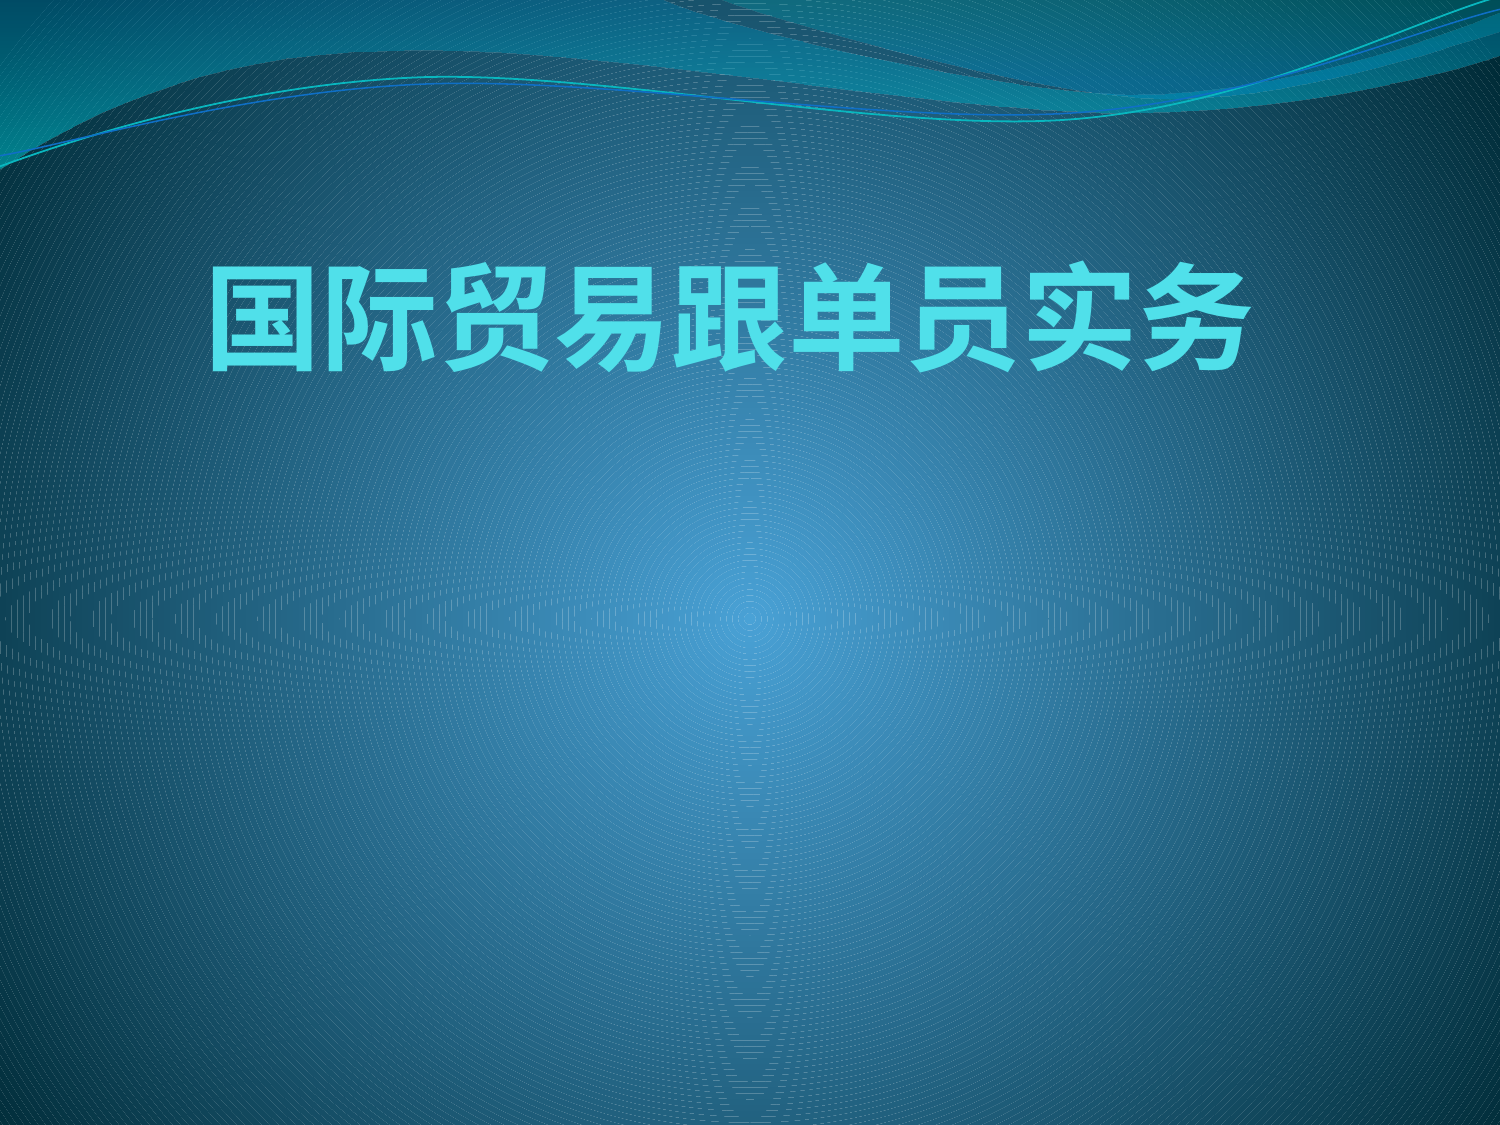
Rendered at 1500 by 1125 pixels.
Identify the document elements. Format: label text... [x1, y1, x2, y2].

title 国际贸易跟单员实务 [87, 224, 1376, 525]
